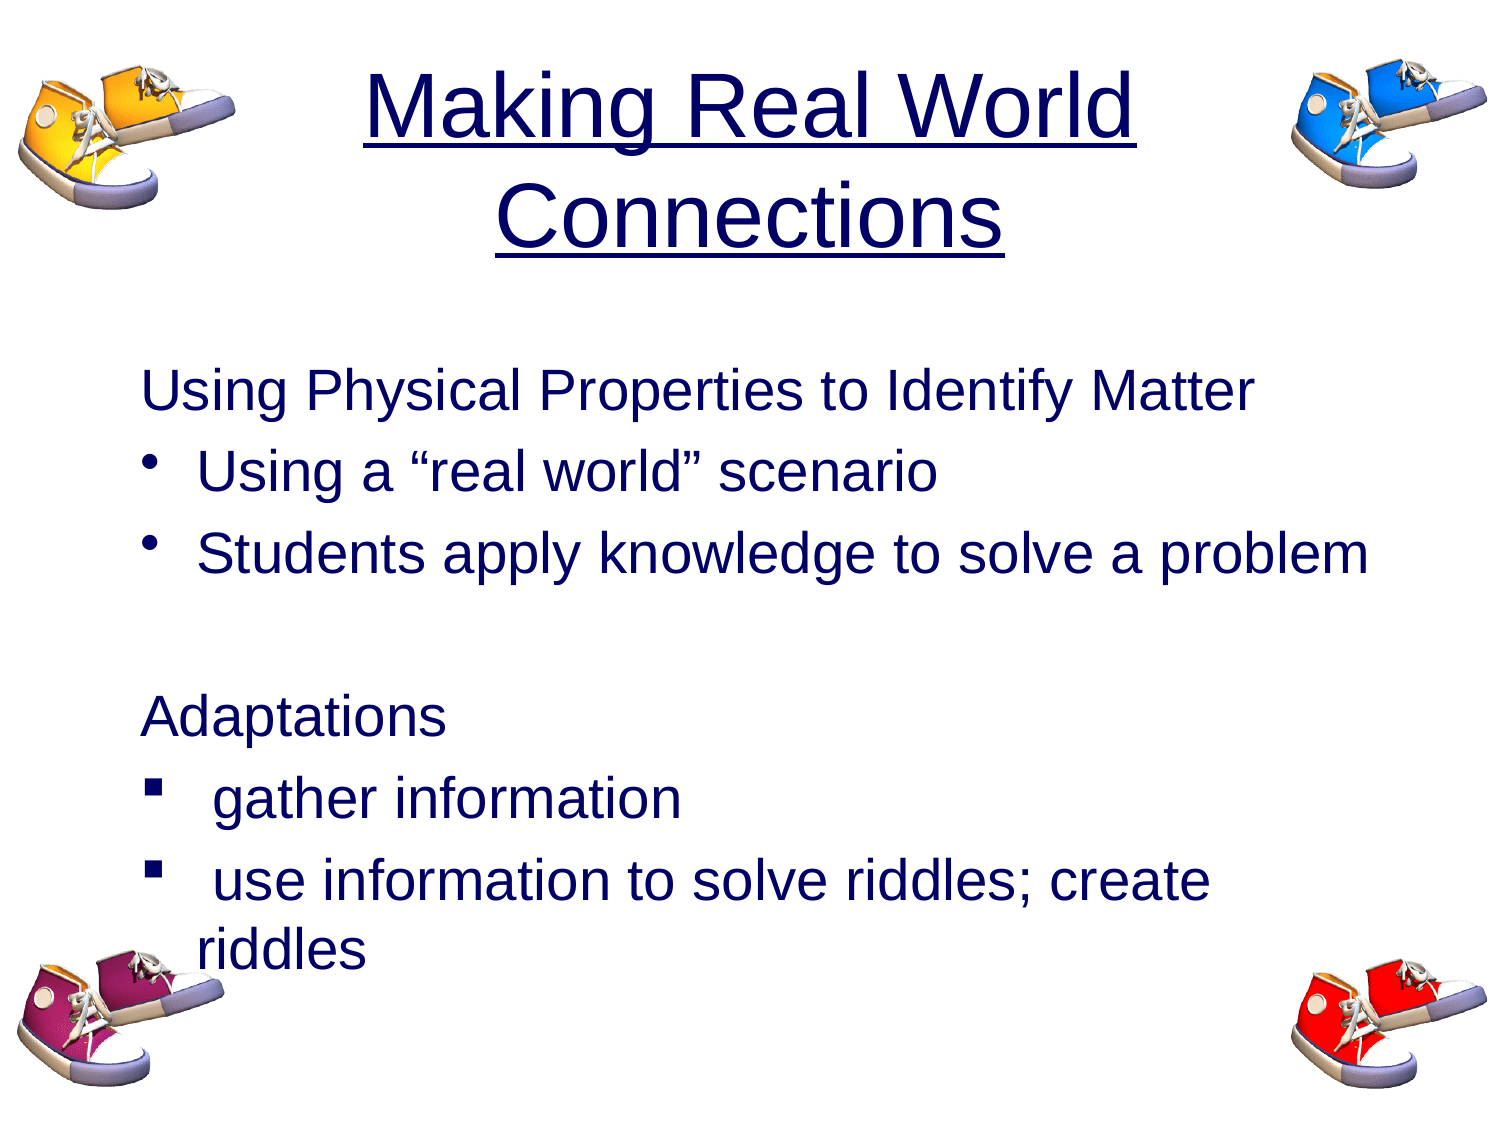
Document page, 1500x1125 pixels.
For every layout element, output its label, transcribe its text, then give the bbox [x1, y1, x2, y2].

picture [0, 887, 238, 1125]
picture [1275, 899, 1500, 1125]
list Using Physical Properties to Identify Matter Using a “real world” scenario Students apply knowledge to solve a problem Adaptations gather information use information to solve riddles; create riddles [124, 262, 1401, 901]
picture [0, 0, 250, 250]
picture [1275, 0, 1500, 225]
title Making Real World Connections [112, 62, 1388, 251]
